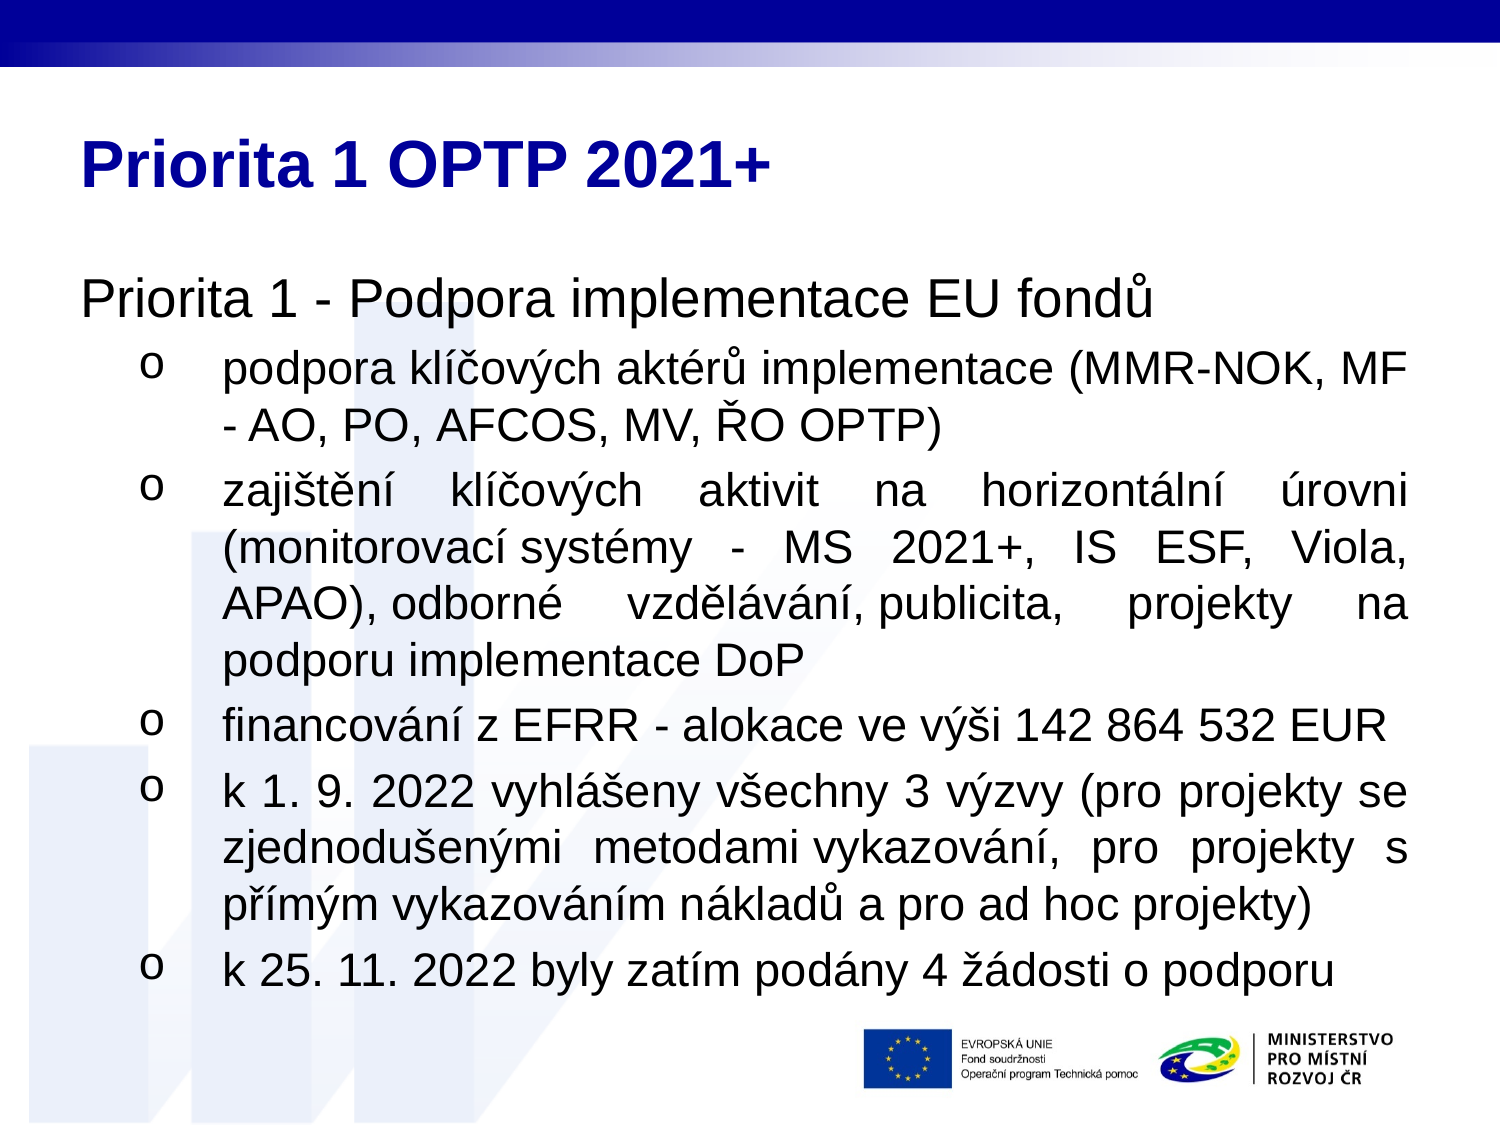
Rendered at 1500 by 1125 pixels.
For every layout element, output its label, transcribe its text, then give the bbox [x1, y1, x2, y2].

list Priorita 1​ - Podpora implementace EU fondů​ podpora klíčových aktérů implementace (MMR-NOK, MF - AO, PO, AFCOS, MV, ŘO OPTP)​ zajištění klíčových aktivit na horizontální úrovni (monitorovací systémy - MS 2021+, IS ESF, Viola, APAO), odborné vzdělávání, publicita, projekty na podporu implementace DoP​ financování z EFRR​ - alokace ve výši 142 864 532 EUR​ k 1. 9. 2022 vyhlášeny všechny 3 výzvy (pro projekty se zjednodušenými metodami vykazování, pro projekty s přímým vykazováním nákladů a pro ad hoc projekty)​ k 25. 11. 2022 byly zatím podány 4 žádosti o podporu [64, 255, 1425, 1012]
picture [29, 302, 1412, 1125]
title Priorita 1 OPTP 2021+​ ​ [64, 113, 1425, 197]
